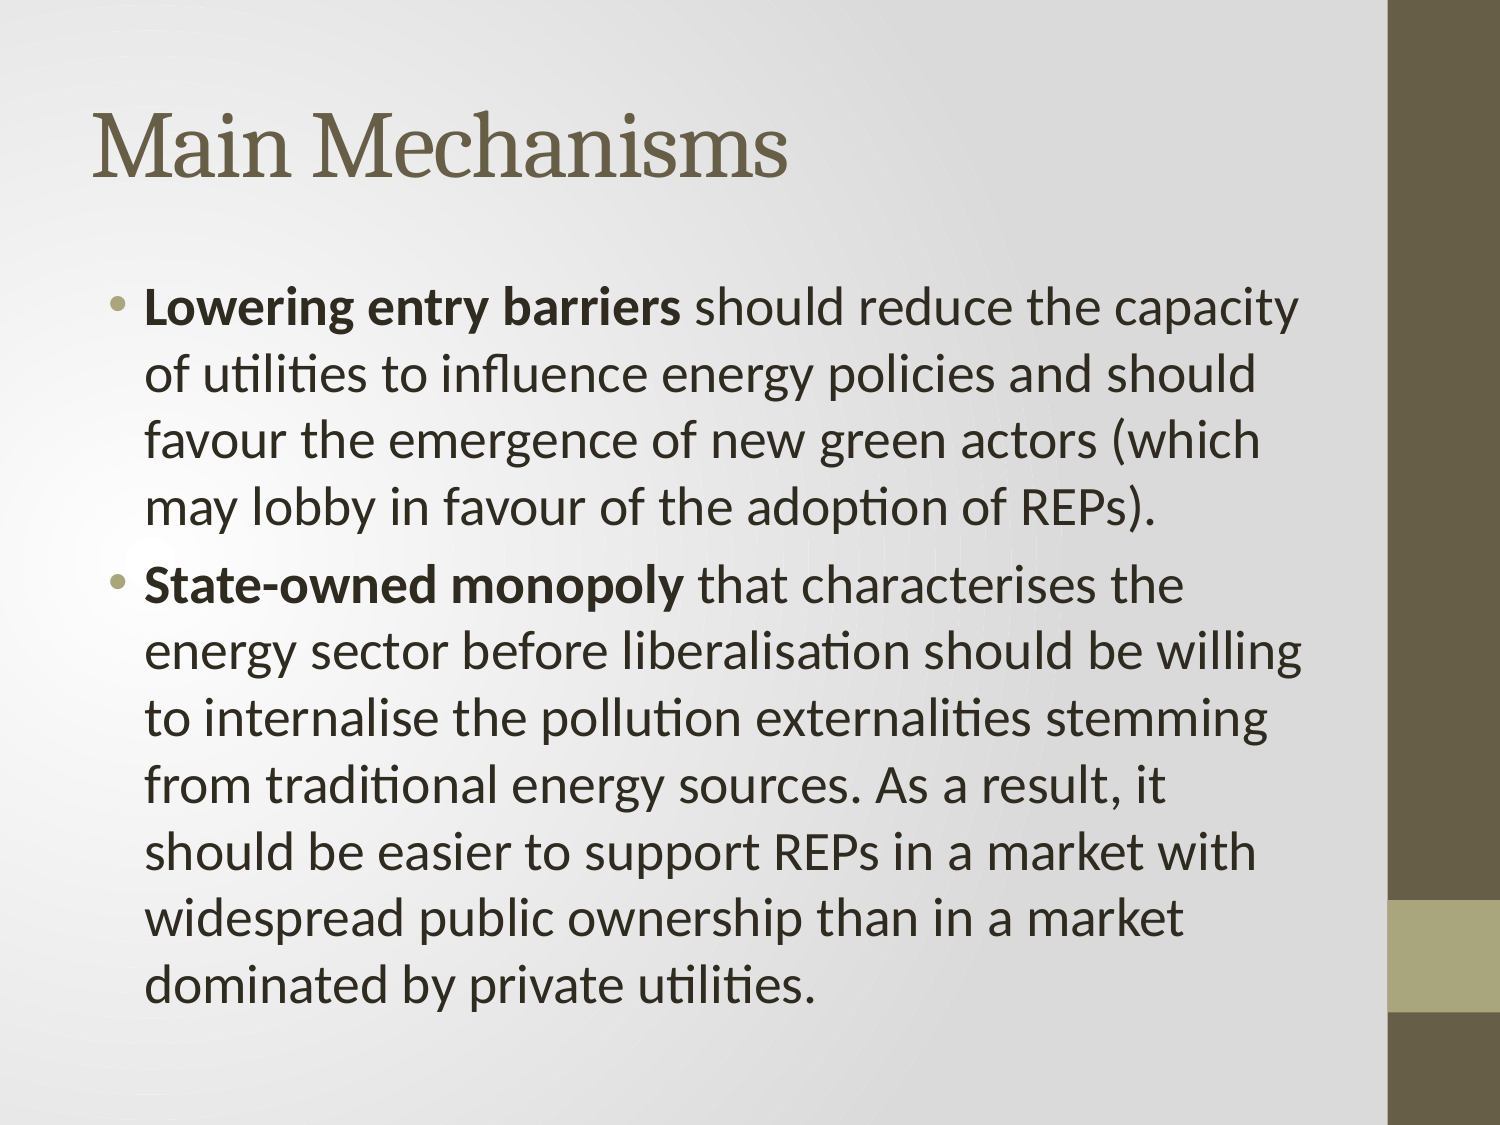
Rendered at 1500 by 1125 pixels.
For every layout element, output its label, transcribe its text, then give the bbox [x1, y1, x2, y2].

list Lowering entry barriers should reduce the capacity of utilities to influence energy policies and should favour the emergence of new green actors (which may lobby in favour of the adoption of REPs). State-owned monopoly that characterises the energy sector before liberalisation should be willing to internalise the pollution externalities stemming from traditional energy sources. As a result, it should be easier to support REPs in a market with widespread public ownership than in a market dominated by private utilities. [75, 262, 1325, 1050]
title Main Mechanisms [75, 45, 1325, 233]
